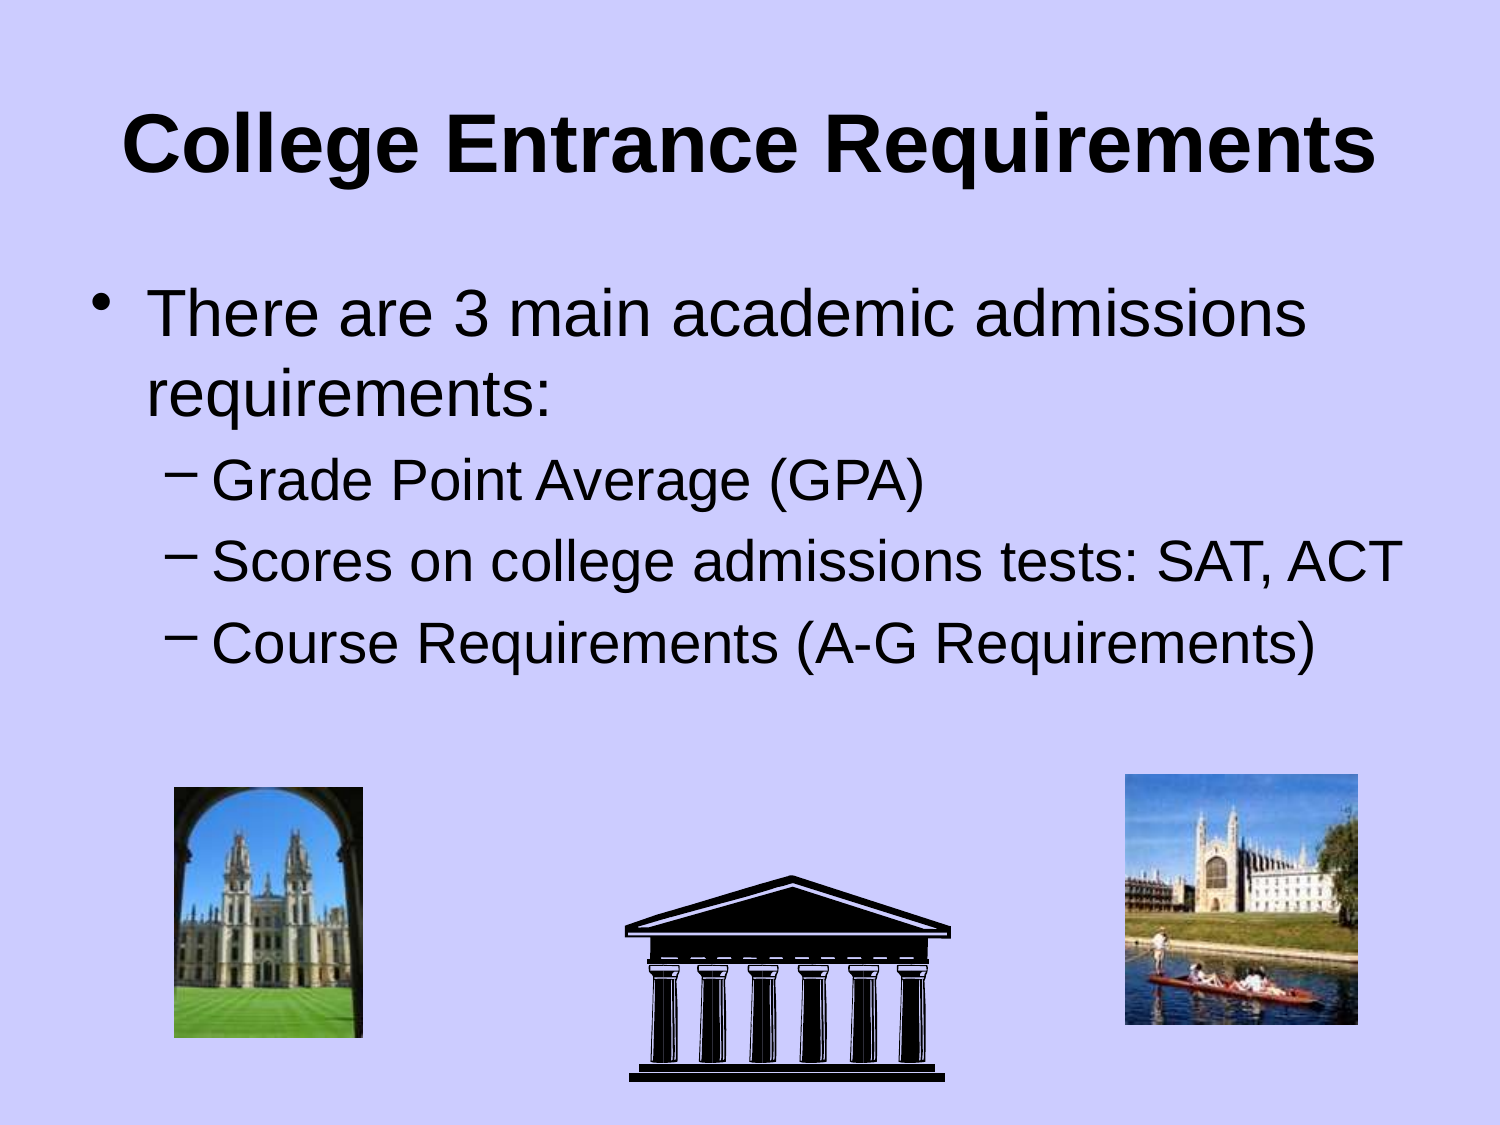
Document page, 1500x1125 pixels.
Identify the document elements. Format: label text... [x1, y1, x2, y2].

title College Entrance Requirements [75, 45, 1425, 233]
picture [1124, 774, 1358, 1026]
picture [174, 787, 363, 1038]
picture [624, 874, 952, 1083]
list There are 3 main academic admissions requirements: Grade Point Average (GPA) Scores on college admissions tests: SAT, ACT Course Requirements (A-G Requirements) [75, 262, 1425, 1005]
